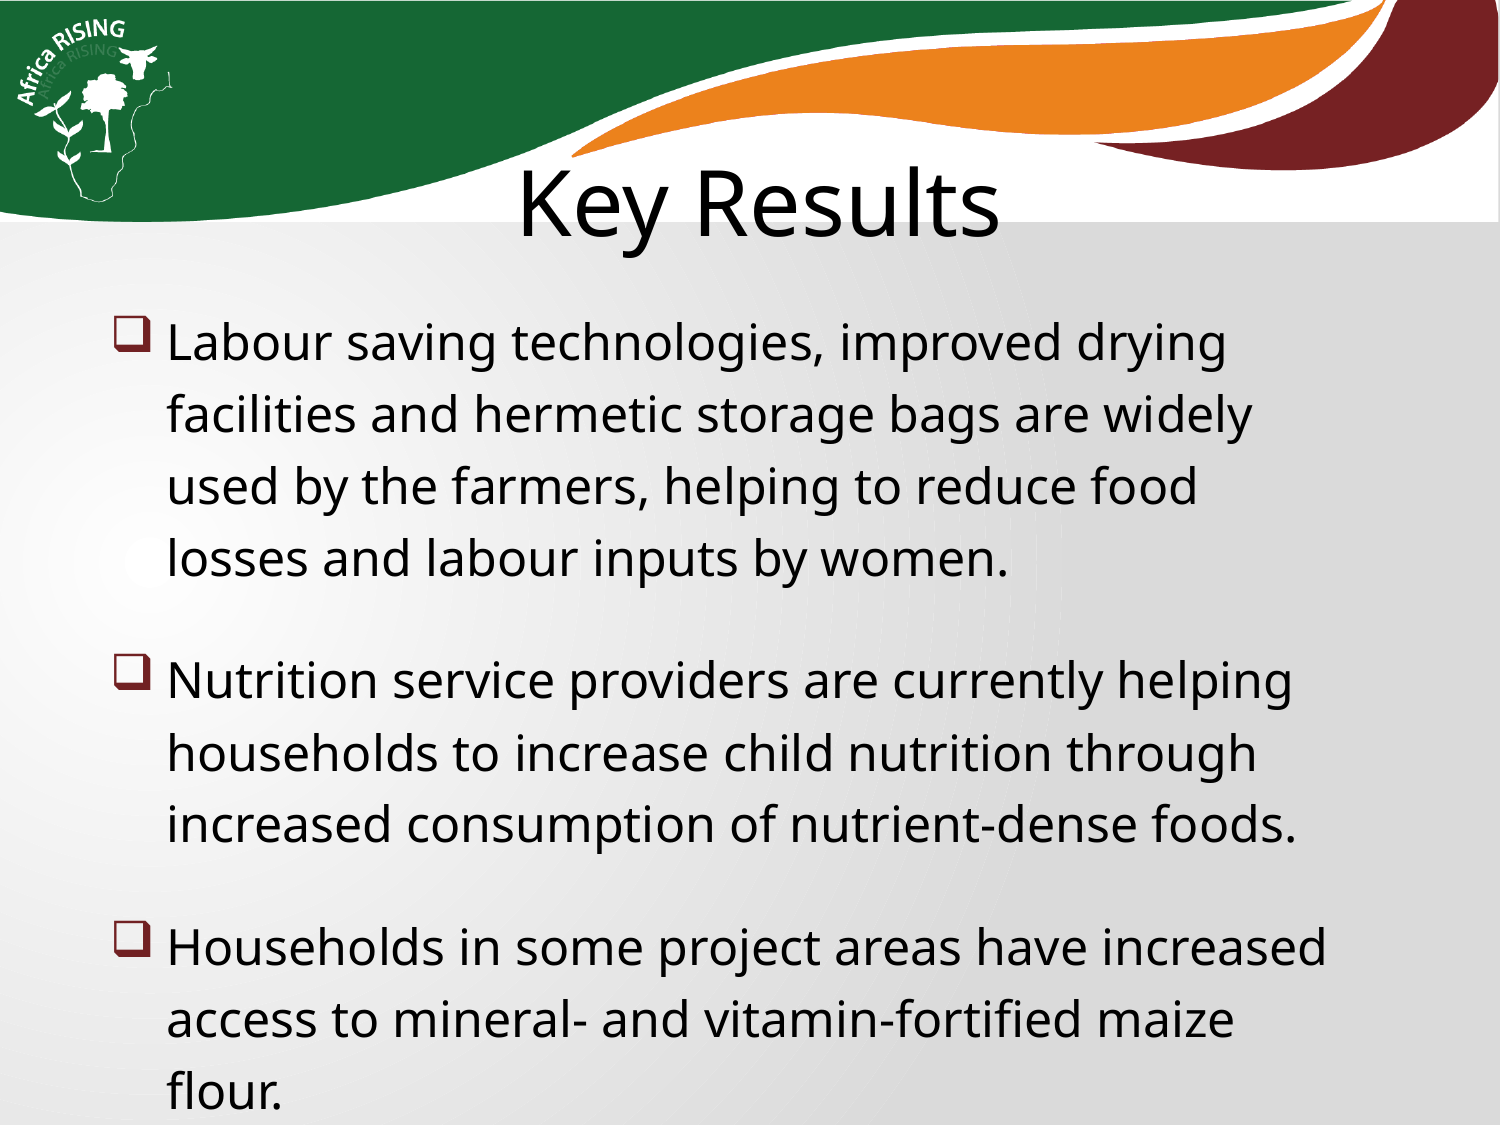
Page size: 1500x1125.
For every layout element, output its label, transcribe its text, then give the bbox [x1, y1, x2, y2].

list Key Results [0, 137, 1500, 275]
text_box Labour saving technologies, improved drying facilities and hermetic storage bags are widely used by the farmers, helping to reduce food losses and labour inputs by women. Nutrition service providers are currently helping households to increase child nutrition through increased consumption of nutrient-dense foods. Households in some project areas have increased access to mineral- and vitamin-fortified maize flour. [76, 290, 1365, 1000]
picture [0, 0, 1499, 137]
